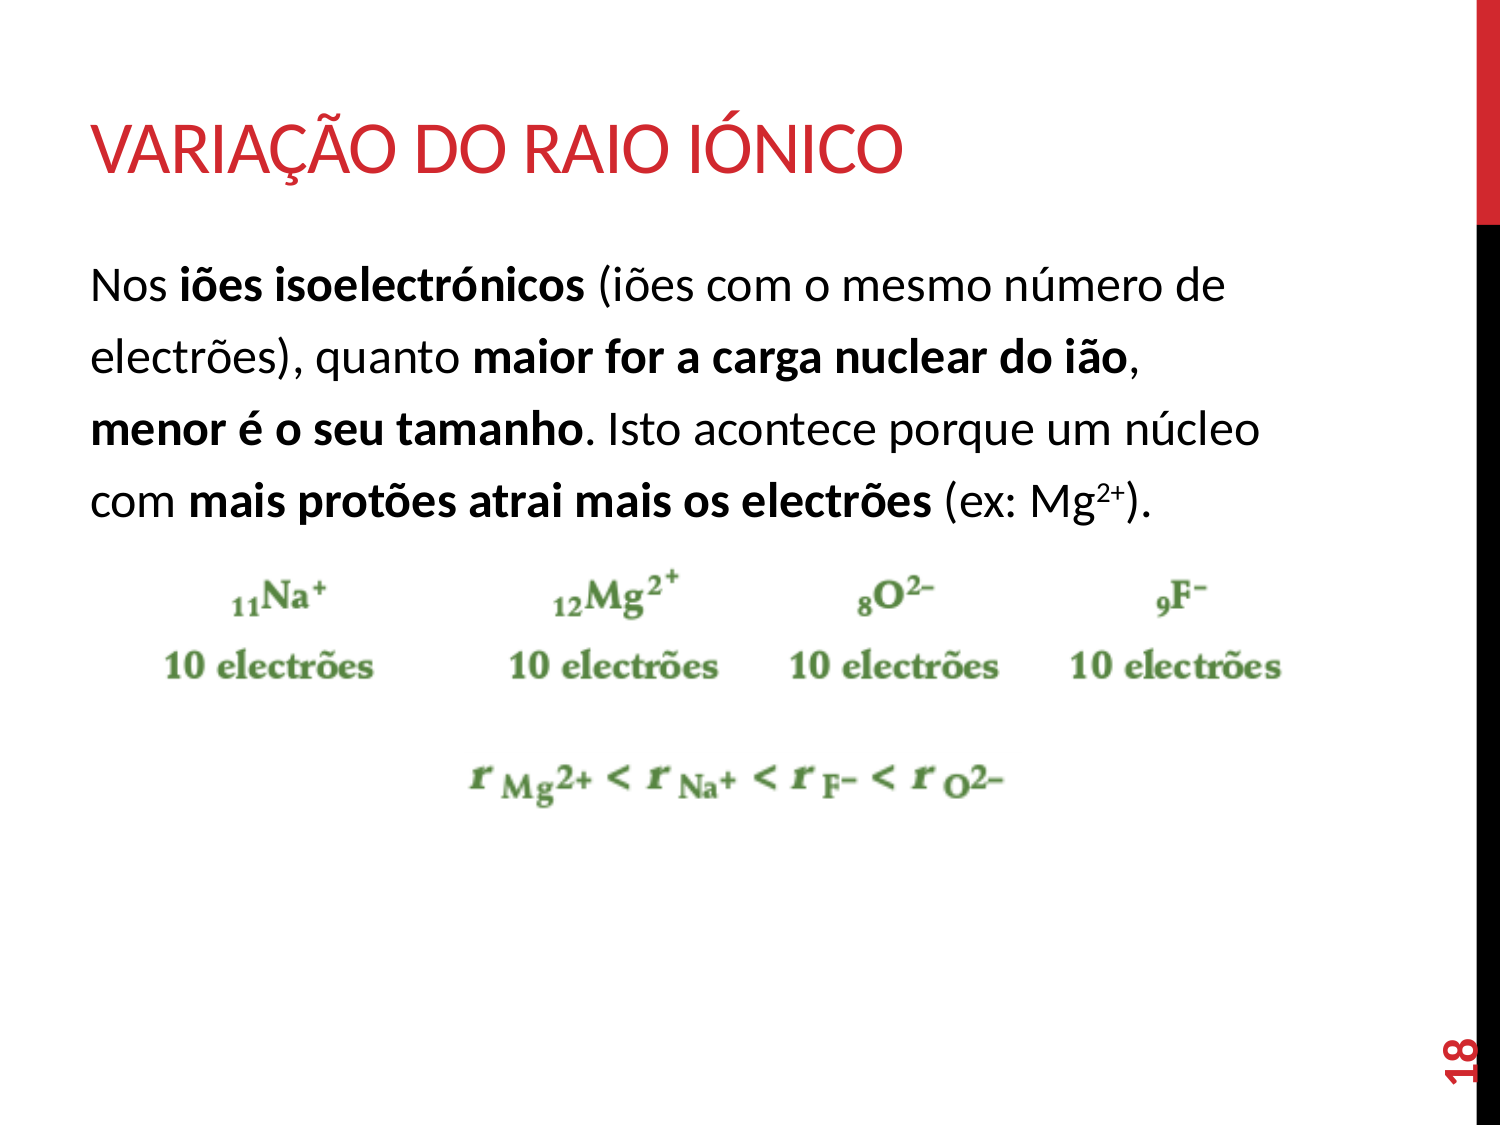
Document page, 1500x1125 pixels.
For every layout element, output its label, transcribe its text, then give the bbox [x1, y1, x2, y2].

slide_number 18 [1427, 887, 1488, 1104]
picture [463, 750, 1023, 823]
picture [141, 561, 1294, 729]
list Nos iões isoelectrónicos (iões com o mesmo número de electrões), quanto maior for a carga nuclear do ião, menor é o seu tamanho. Isto acontece porque um núcleo com mais protões atrai mais os electrões (ex: Mg2+). [75, 231, 1388, 1005]
title Variação do Raio IóNico [75, 25, 1424, 197]
